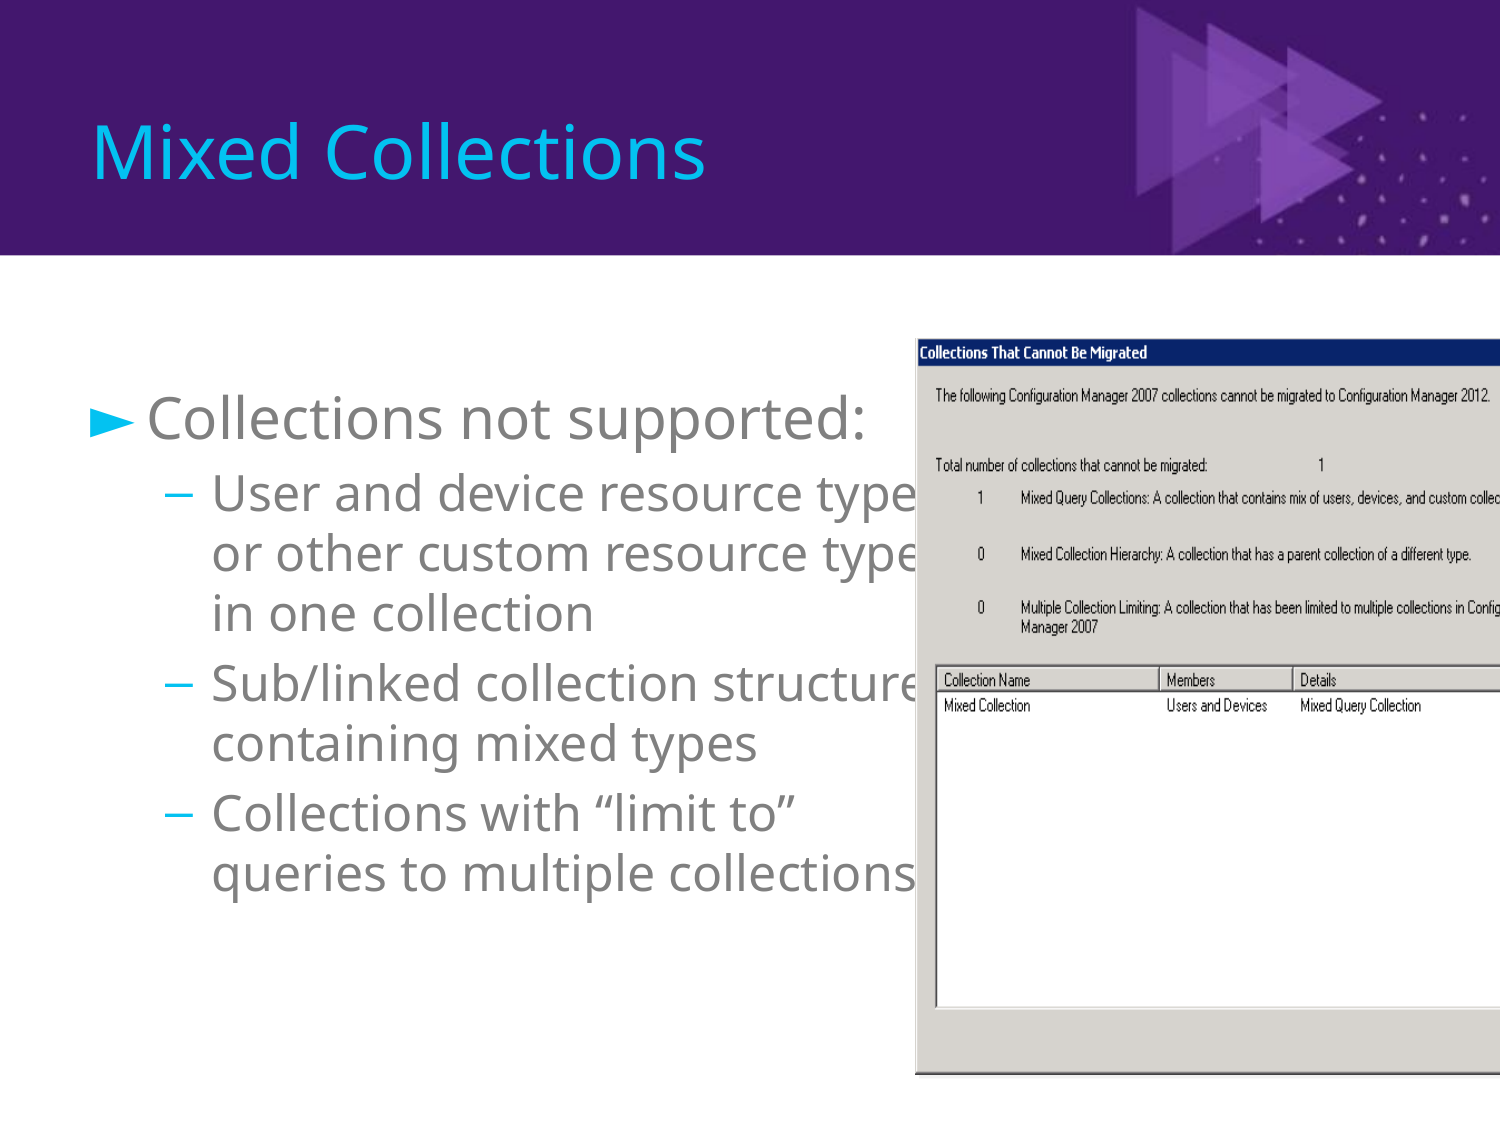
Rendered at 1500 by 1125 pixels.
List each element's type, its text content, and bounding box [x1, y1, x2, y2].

title Mixed Collections [75, 56, 1425, 244]
picture [0, 0, 1500, 255]
picture [915, 337, 1500, 1075]
list Collections not supported: User and device resource types, or other custom resource types in one collection Sub/linked collection structure containing mixed types Collections with “limit to” queries to multiple collections [75, 373, 910, 1005]
